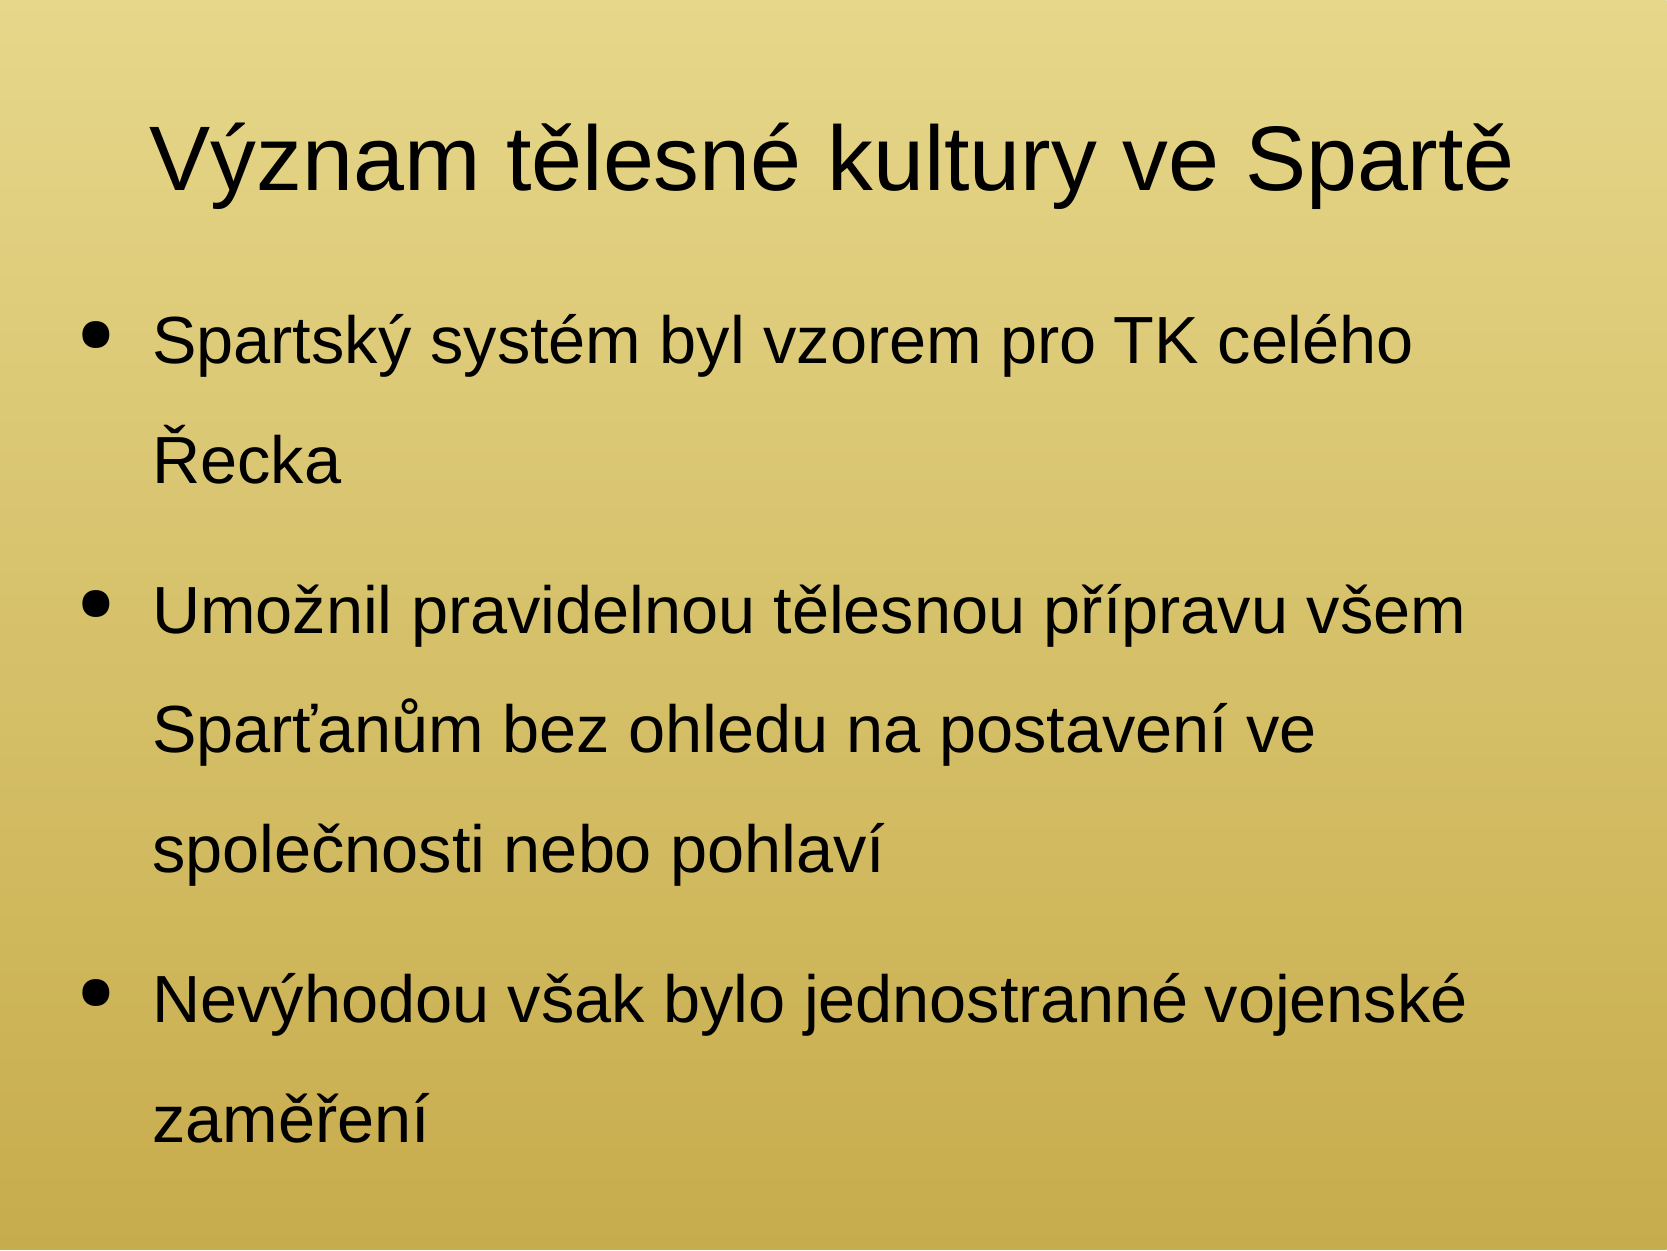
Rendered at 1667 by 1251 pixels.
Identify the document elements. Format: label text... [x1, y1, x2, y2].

subtitle Spartský systém byl vzorem pro TK celého Řecka Umožnil pravidelnou tělesnou přípravu všem Sparťanům bez ohledu na postavení ve společnosti nebo pohlaví Nevýhodou však bylo jednostranné vojenské zaměření [77, 256, 1602, 1156]
title Význam tělesné kultury ve Spartě [83, 49, 1584, 256]
